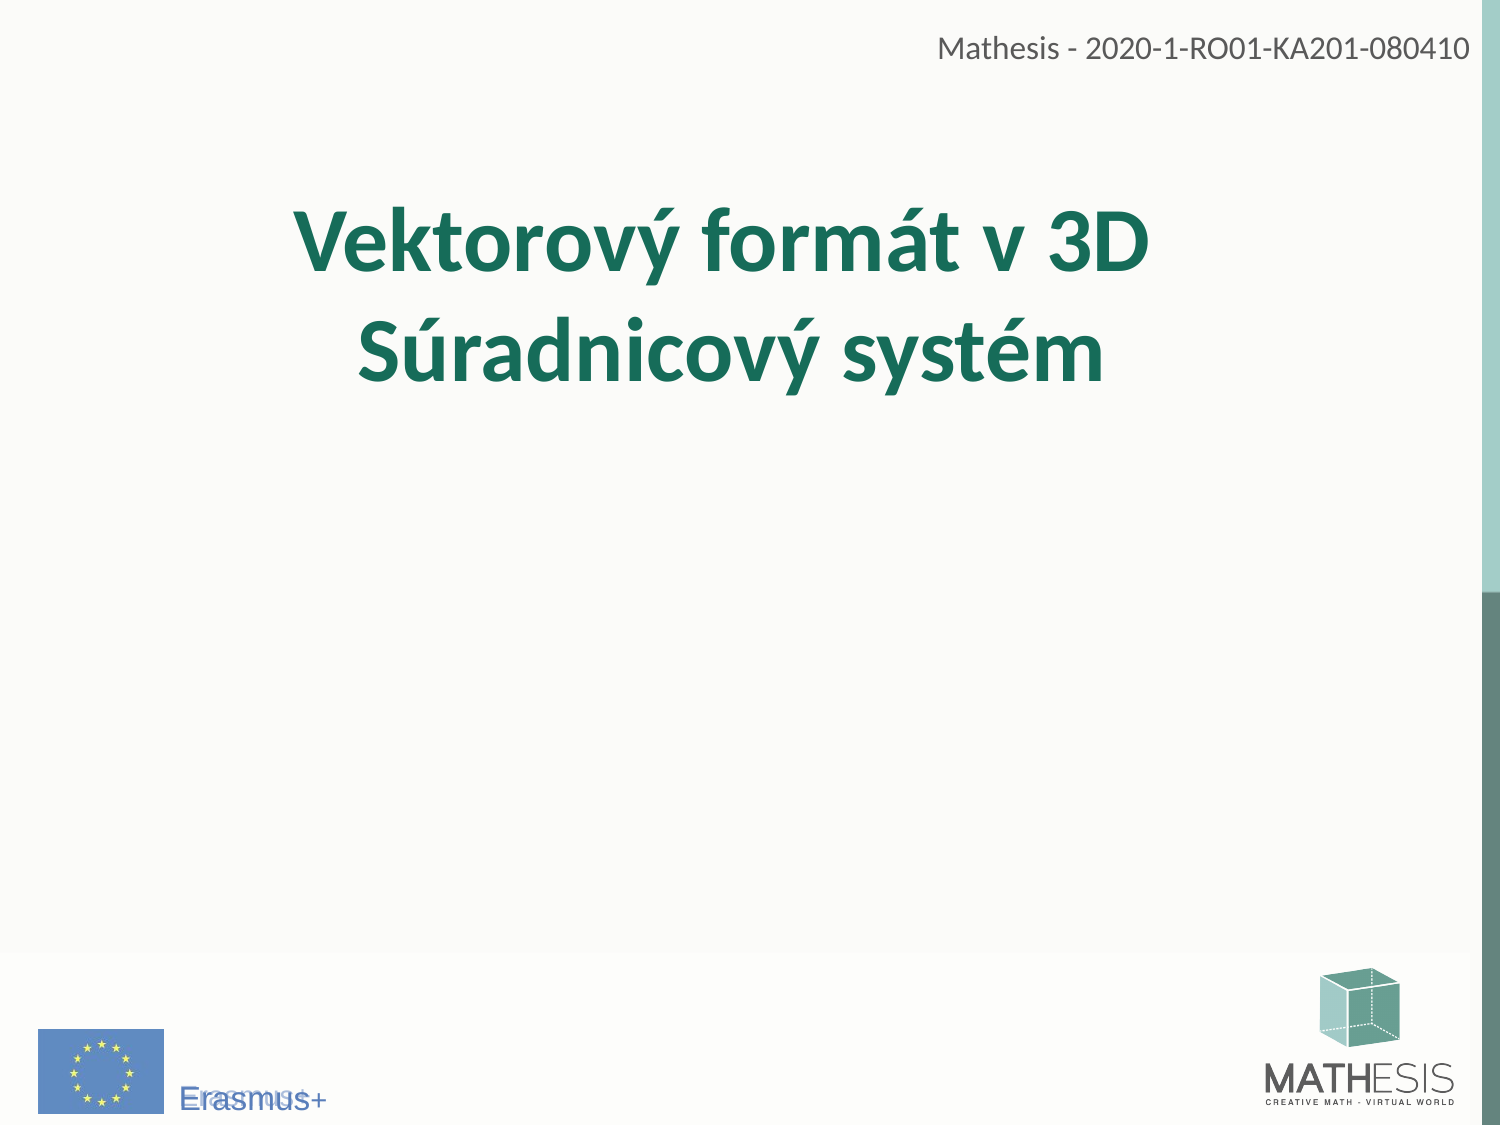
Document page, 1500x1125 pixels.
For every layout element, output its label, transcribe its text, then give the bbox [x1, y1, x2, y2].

title Vektorový formát v 3D Súradnicový systém [53, 172, 1412, 414]
